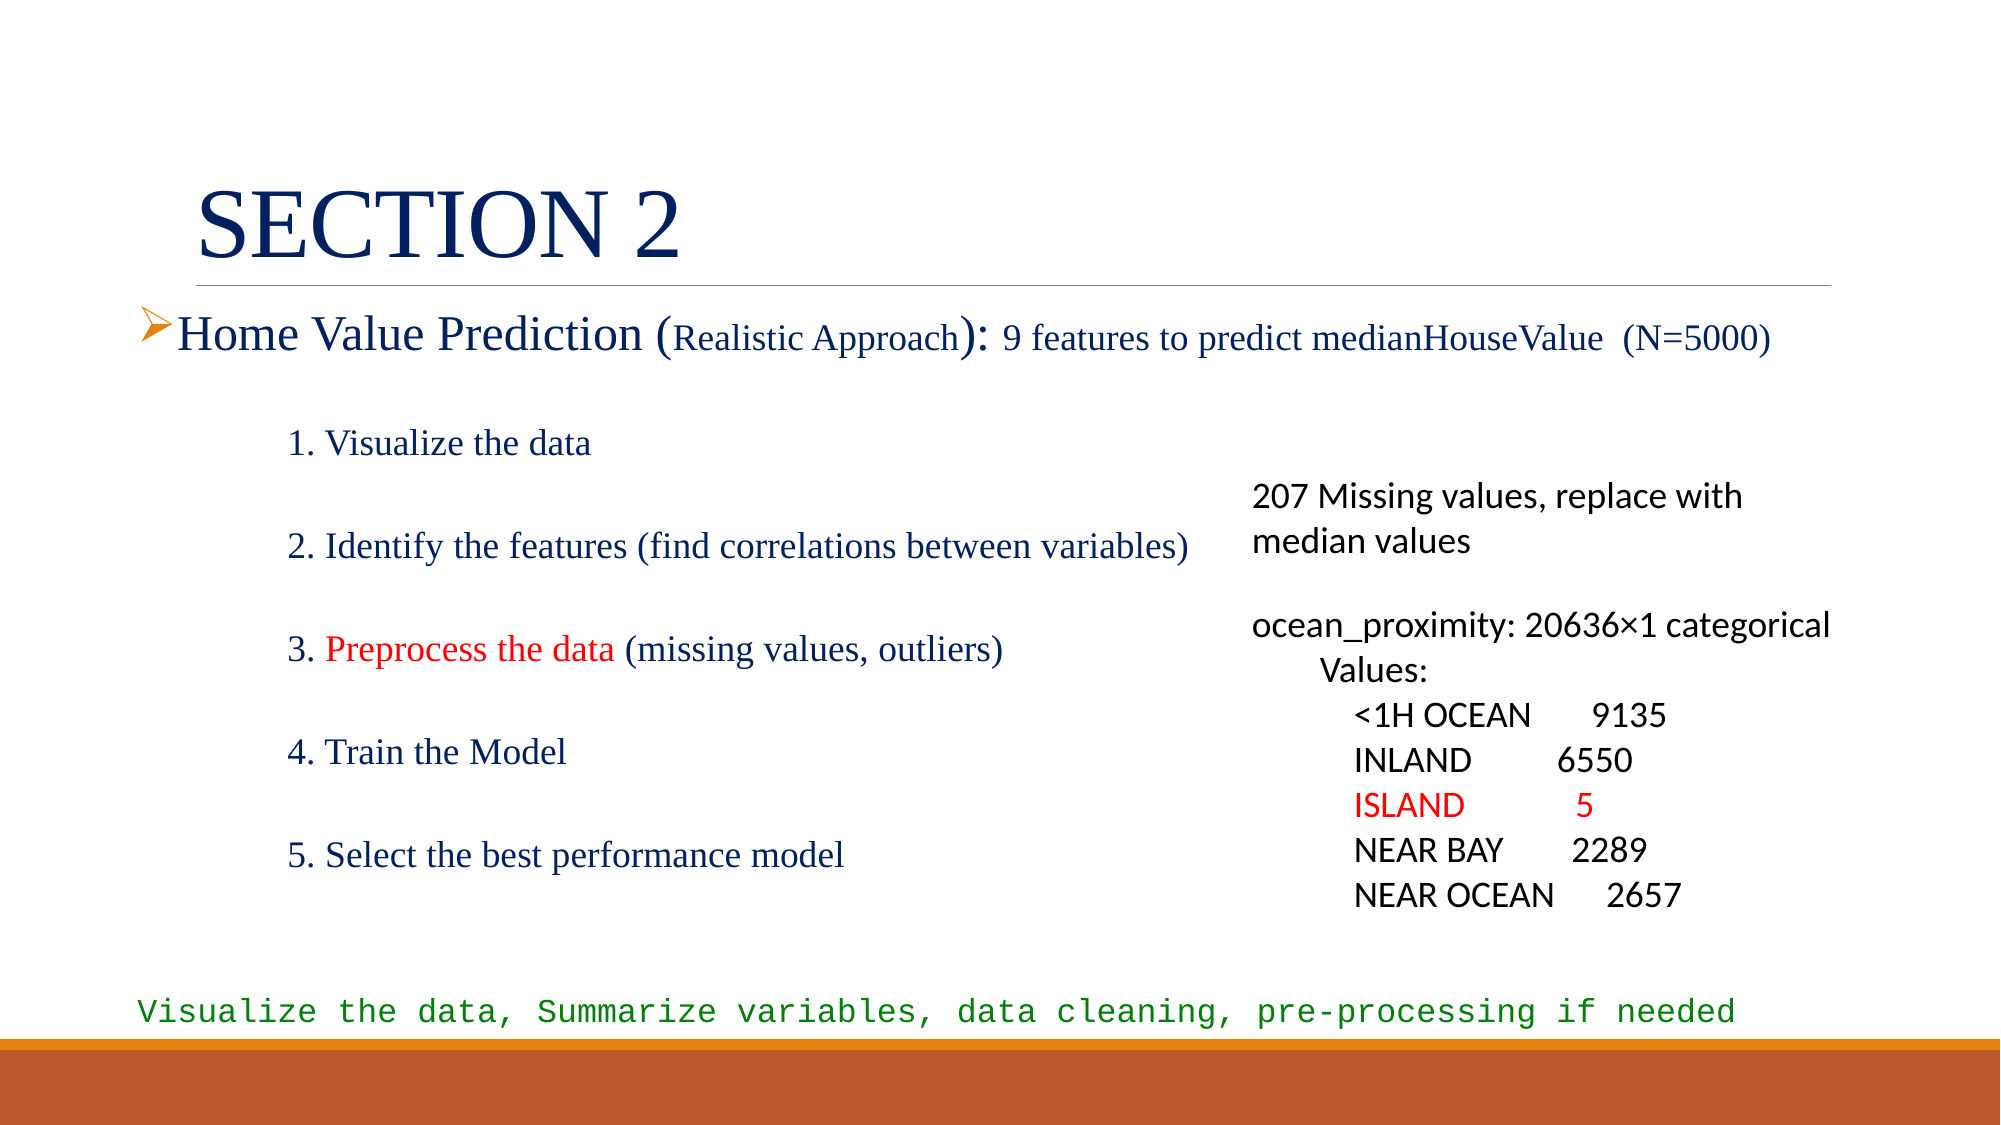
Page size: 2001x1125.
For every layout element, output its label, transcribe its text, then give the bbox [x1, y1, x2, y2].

title SECTION 2 [180, 47, 1830, 285]
text_box 207 Missing values, replace with median values [1237, 463, 1863, 592]
text_box ocean_proximity: 20636×1 categorical Values: <1H OCEAN 9135 INLAND 6550 ISLAND 5 NEAR BAY 2289 NEAR OCEAN 2657 [1237, 592, 2000, 923]
list Home Value Prediction (Realistic Approach): 9 features to predict medianHouseValue (N=5000) 1. Visualize the data 2. Identify the features (find correlations between variables) 3. Preprocess the data (missing values, outliers) 4. Train the Model 5. Select the best performance model Visualize the data, Summarize variables, data cleaning, pre-processing if needed [137, 299, 1863, 1046]
